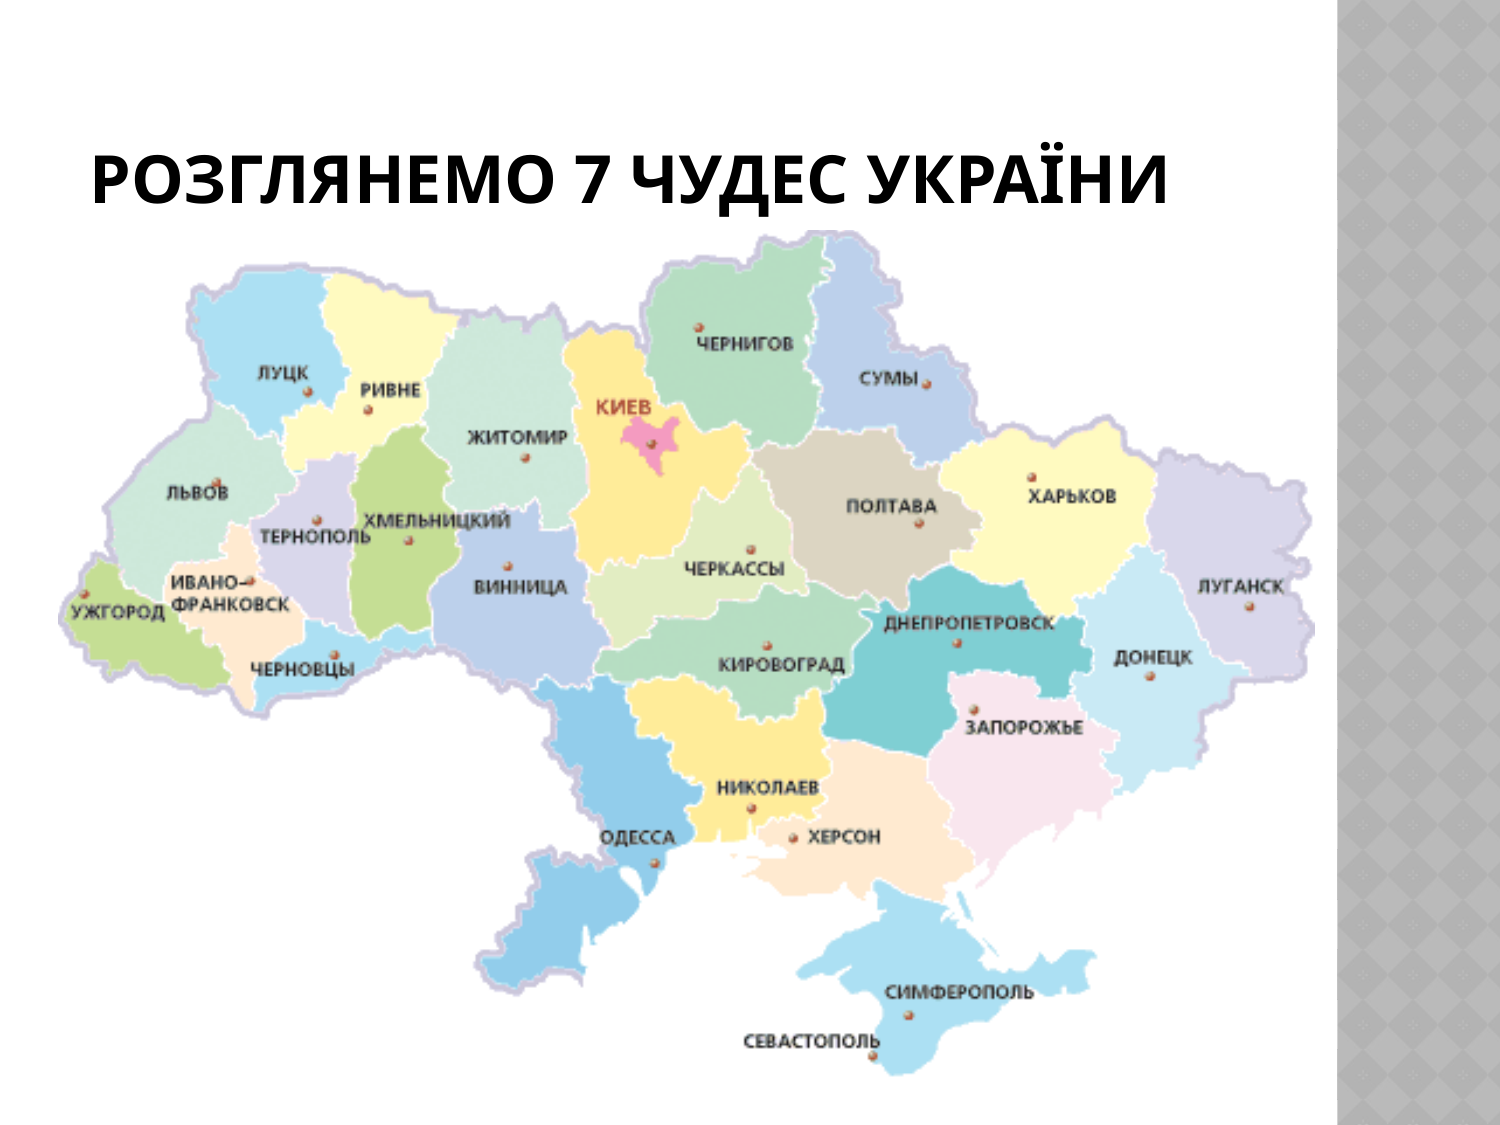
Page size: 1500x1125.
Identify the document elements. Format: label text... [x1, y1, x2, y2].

picture [58, 229, 1316, 1079]
title Розглянемо 7 чудес України [82, 82, 1270, 217]
